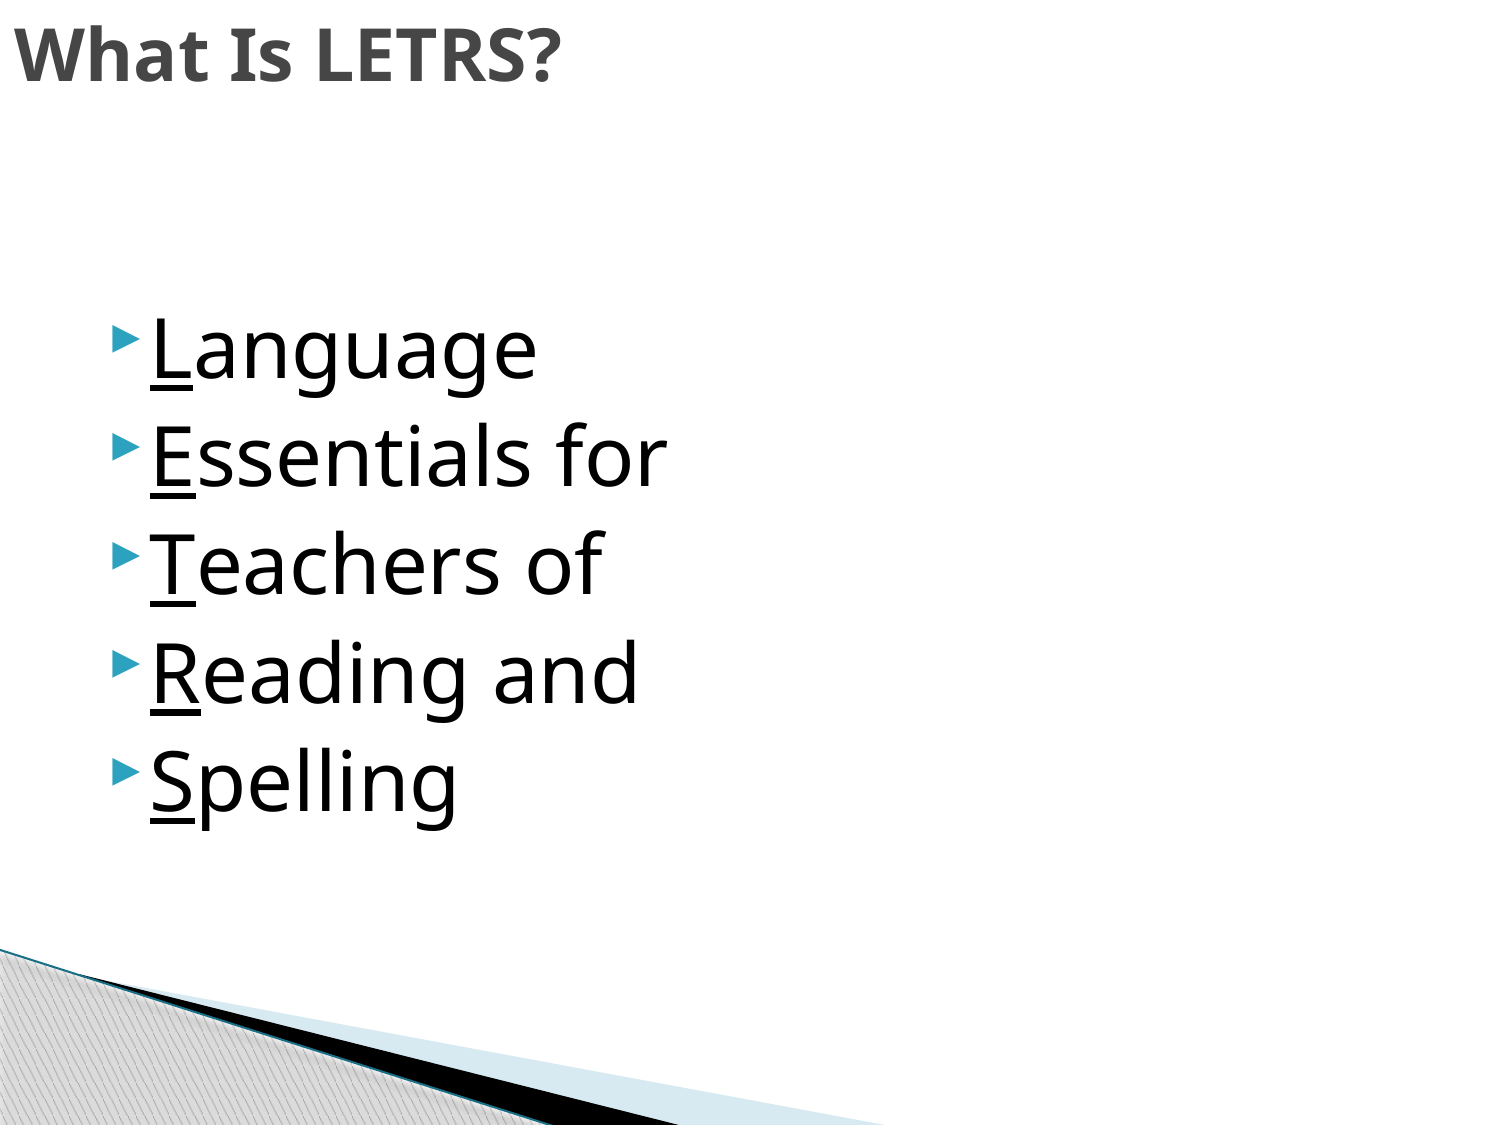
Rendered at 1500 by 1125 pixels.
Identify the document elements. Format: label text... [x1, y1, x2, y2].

title What Is LETRS? [0, 0, 950, 104]
list Language Essentials for Teachers of Reading and Spelling [75, 287, 1425, 875]
